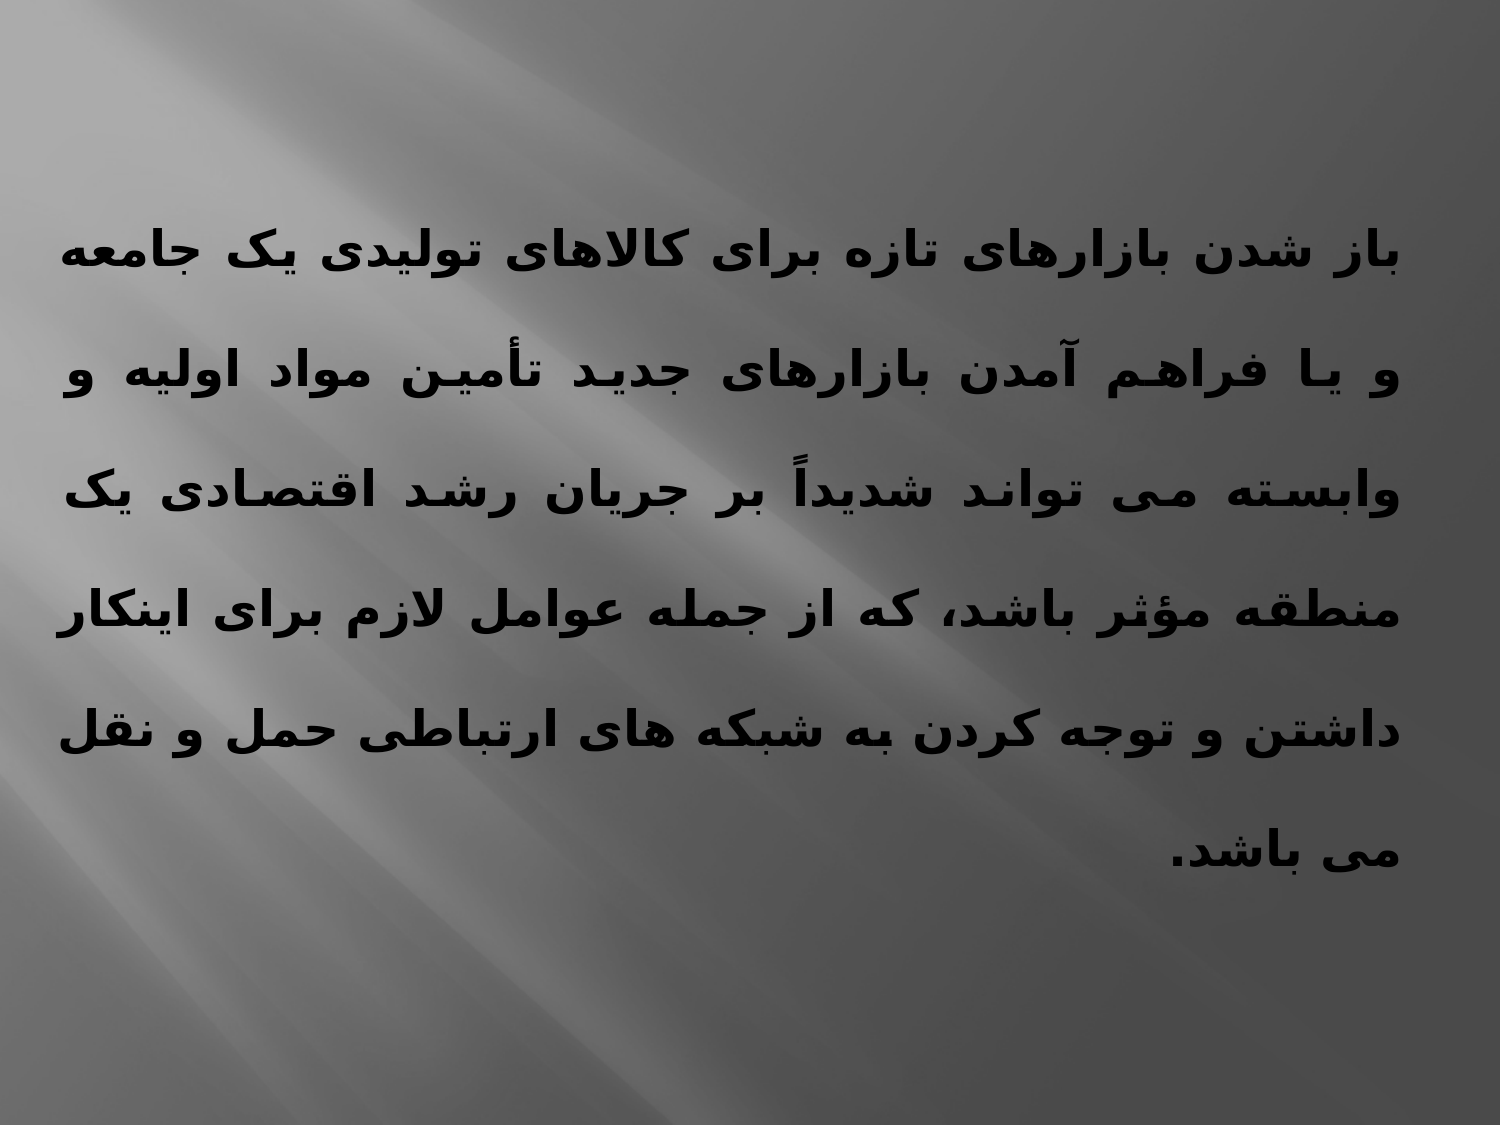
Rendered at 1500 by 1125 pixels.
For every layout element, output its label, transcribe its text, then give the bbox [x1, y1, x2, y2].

text_box باز شدن بازارهای تازه برای کالاهای تولیدی یک جامعه و یا فراهم آمدن بازارهای جدید تأمین مواد اولیه و وابسته می تواند شدیداً بر جریان رشد اقتصادی یک منطقه مؤثر باشد، که از جمله عوامل لازم برای اینکار داشتن و توجه کردن به شبکه های ارتباطی حمل و نقل می باشد. [41, 148, 1418, 884]
